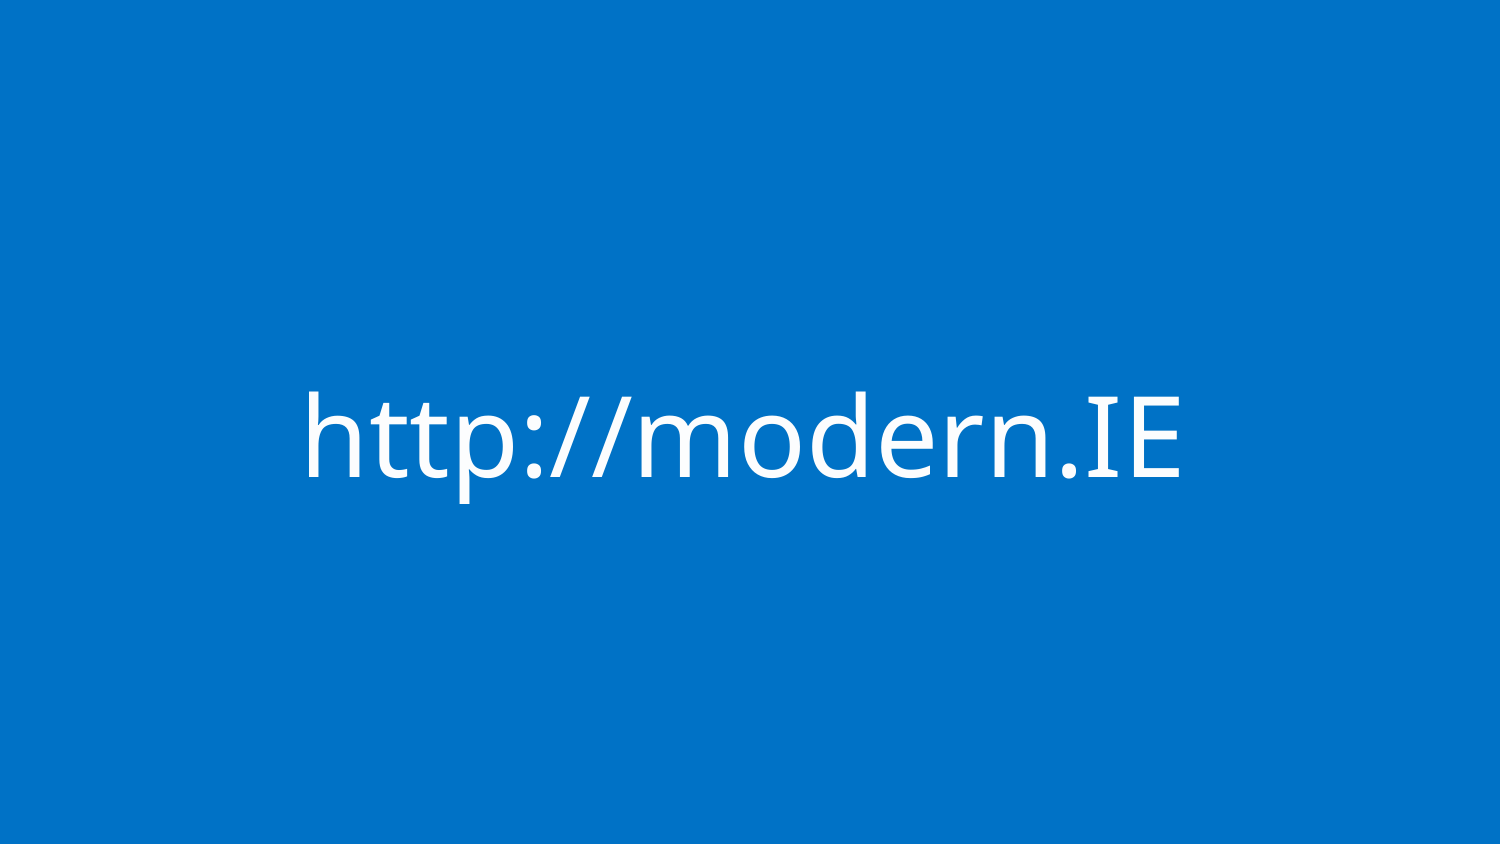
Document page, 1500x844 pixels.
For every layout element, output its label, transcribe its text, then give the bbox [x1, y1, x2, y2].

text_box http://modern.IE [85, 379, 1401, 502]
